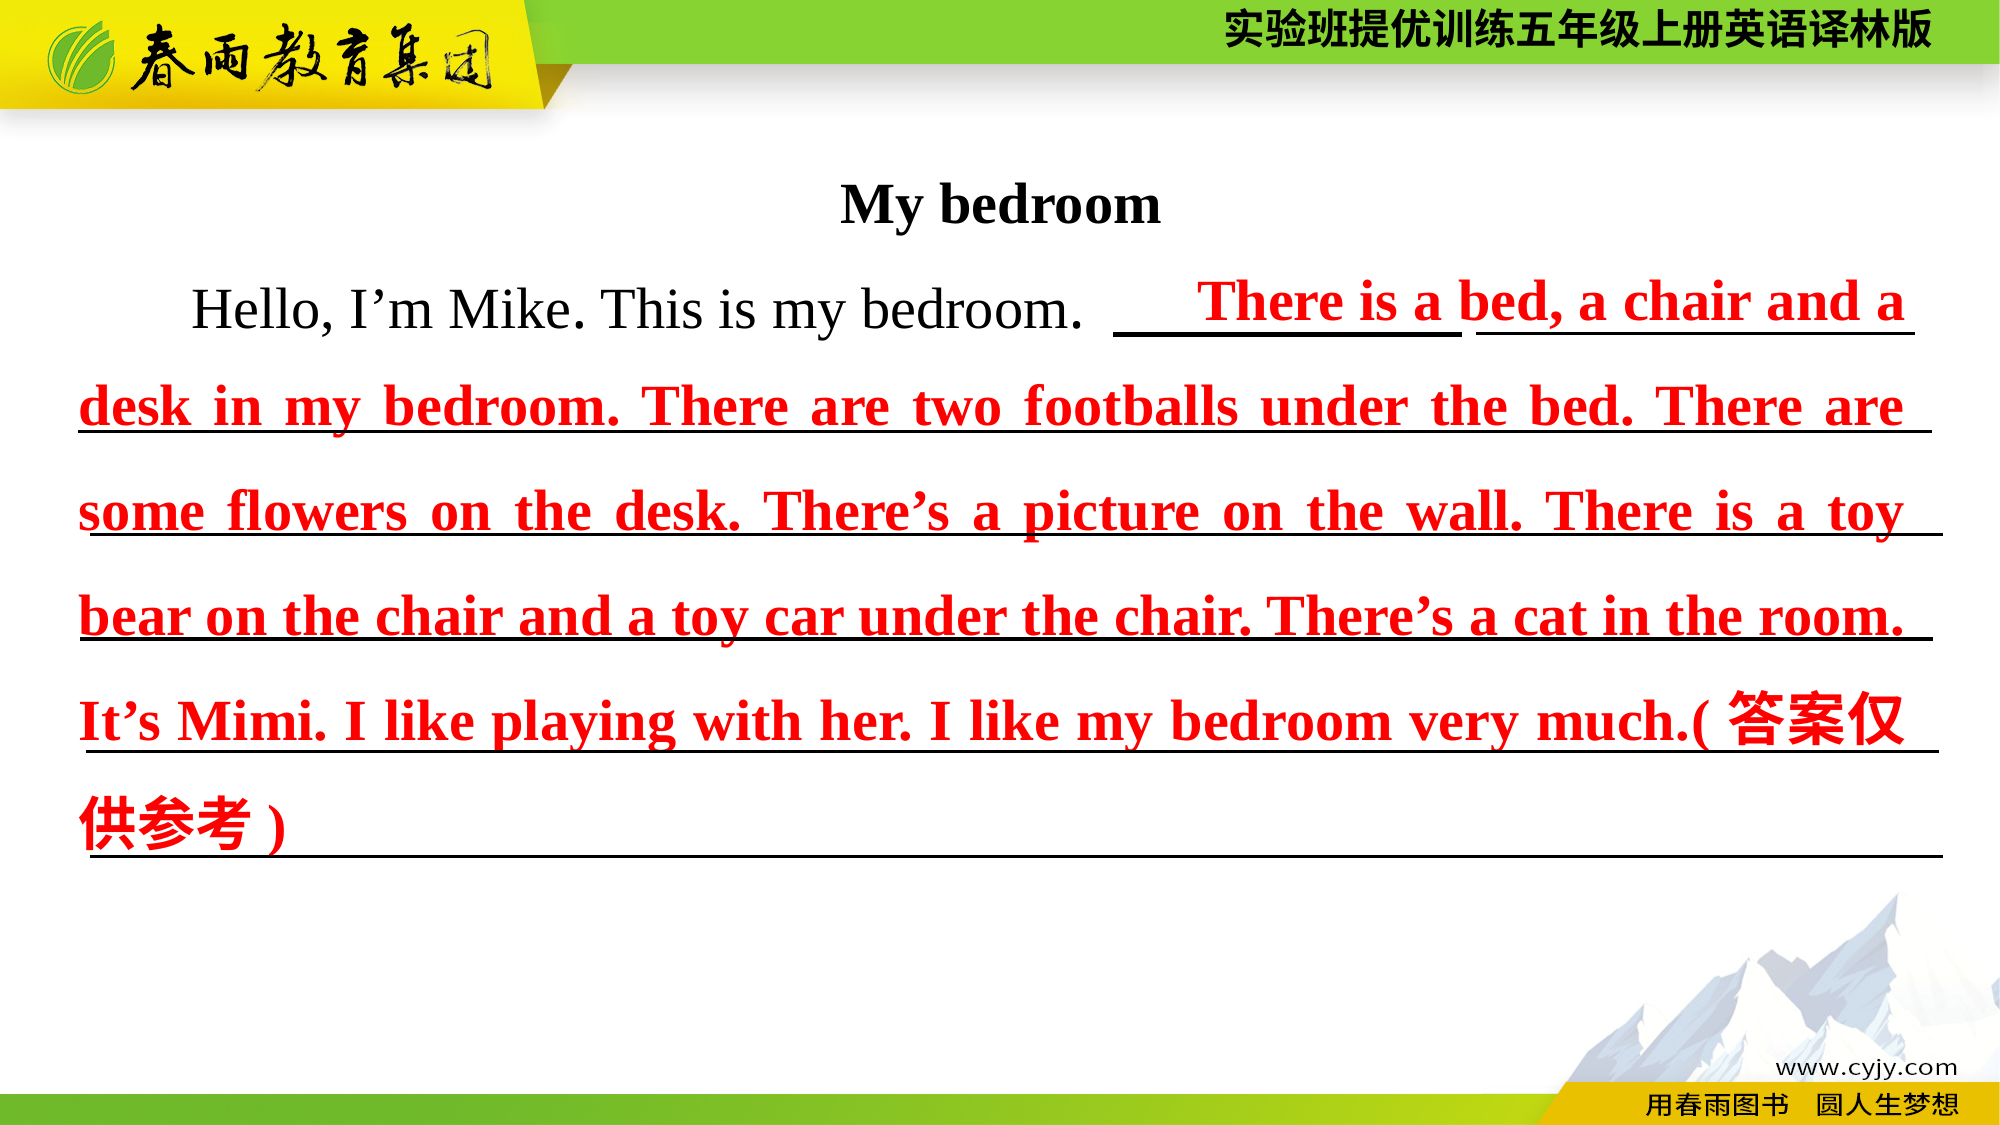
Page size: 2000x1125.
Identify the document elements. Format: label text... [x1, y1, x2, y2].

picture [0, 0, 2000, 1125]
text_box There is a bed, a chair and a desk in my bedroom. There are two footballs under the bed. There are some flowers on the desk. There’s a picture on the wall. There is a toy bear on the chair and a toy car under the chair. There’s a cat in the room. It’s Mimi. I like playing with her. I like my bedroom very much.(答案仅供参考) [63, 219, 1922, 865]
list My bedroom Hello, I’m Mike. This is my bedroom. _______________ [59, 122, 1944, 337]
